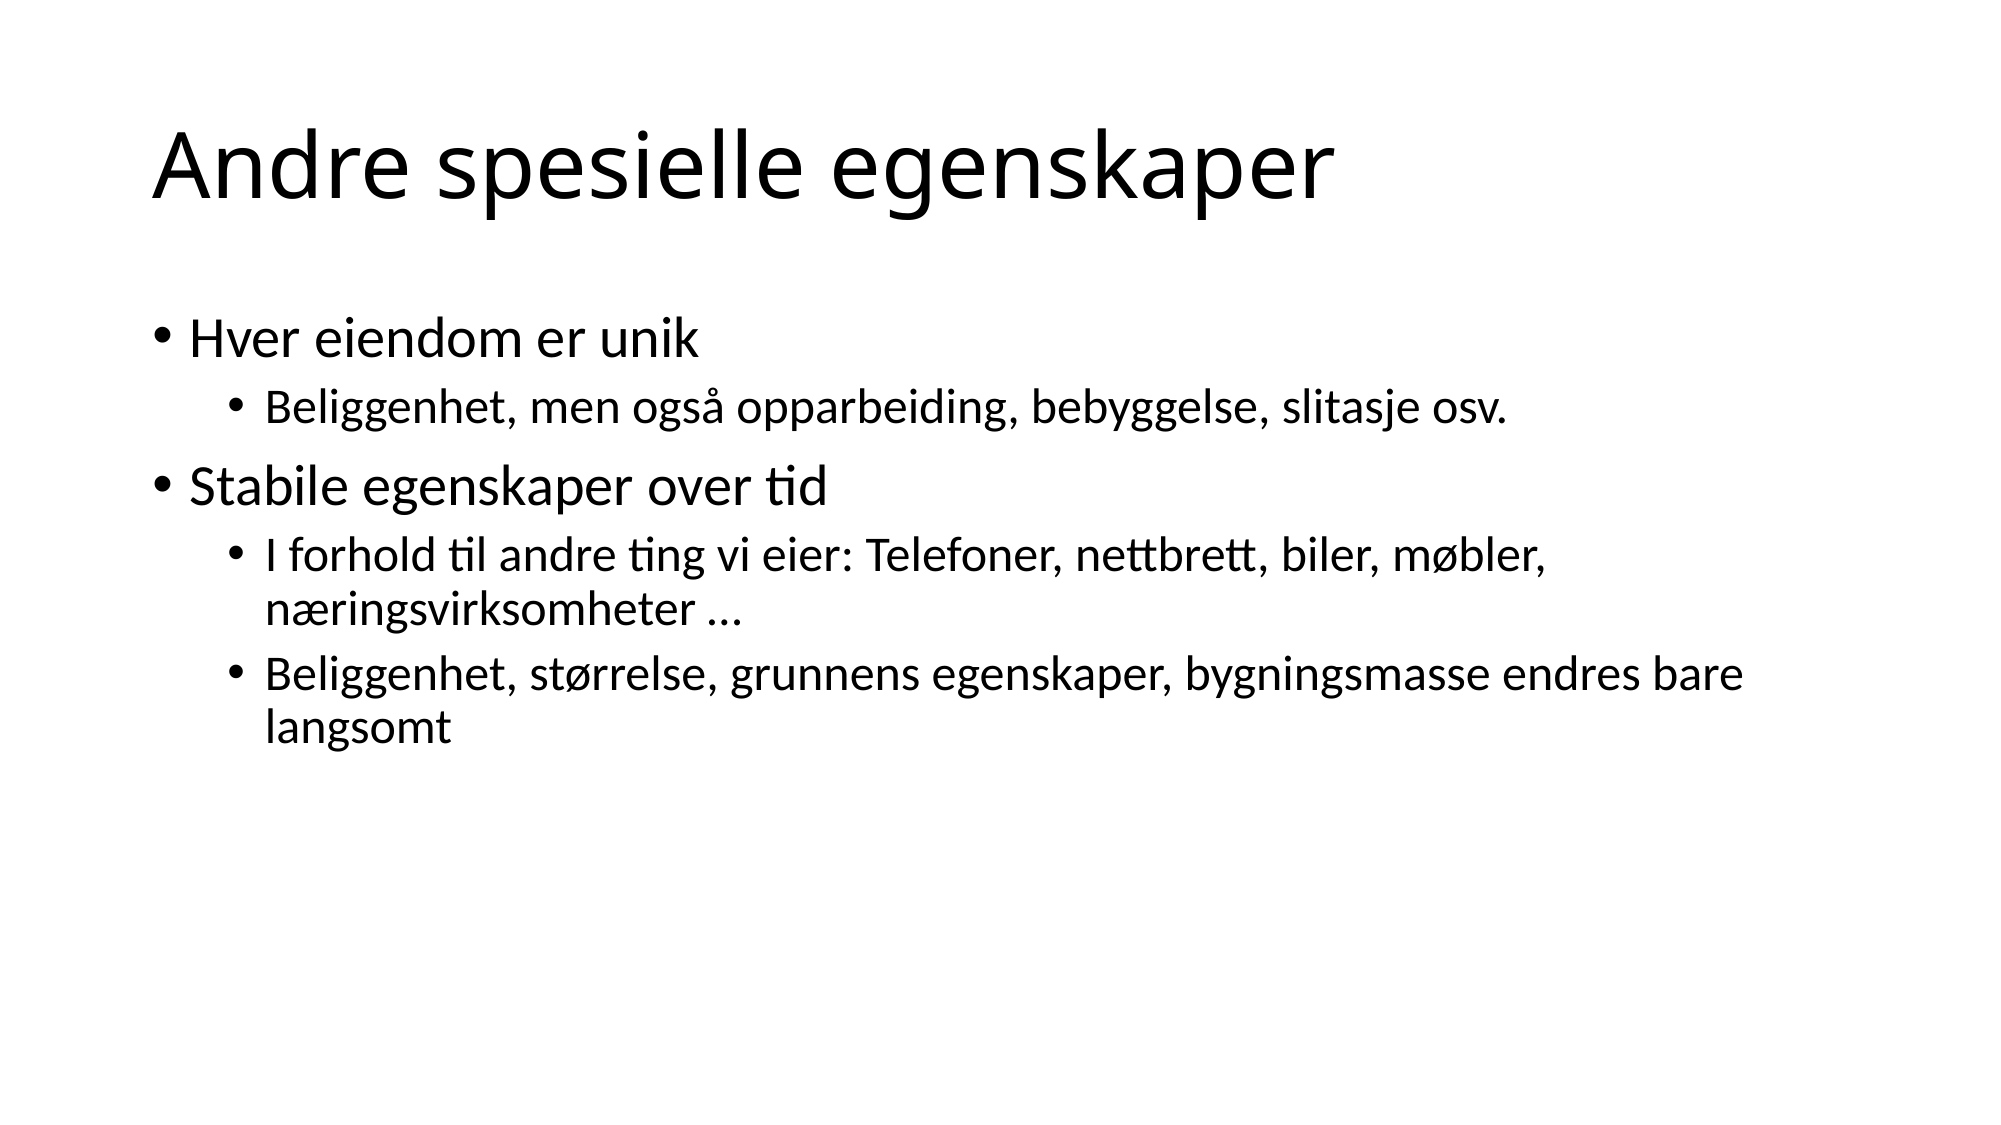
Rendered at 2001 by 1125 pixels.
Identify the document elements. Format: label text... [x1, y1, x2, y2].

title Andre spesielle egenskaper [137, 59, 1863, 278]
list Hver eiendom er unik Beliggenhet, men også opparbeiding, bebyggelse, slitasje osv. Stabile egenskaper over tid I forhold til andre ting vi eier: Telefoner, nettbrett, biler, møbler, næringsvirksomheter … Beliggenhet, størrelse, grunnens egenskaper, bygningsmasse endres bare langsomt [137, 299, 1863, 1014]
